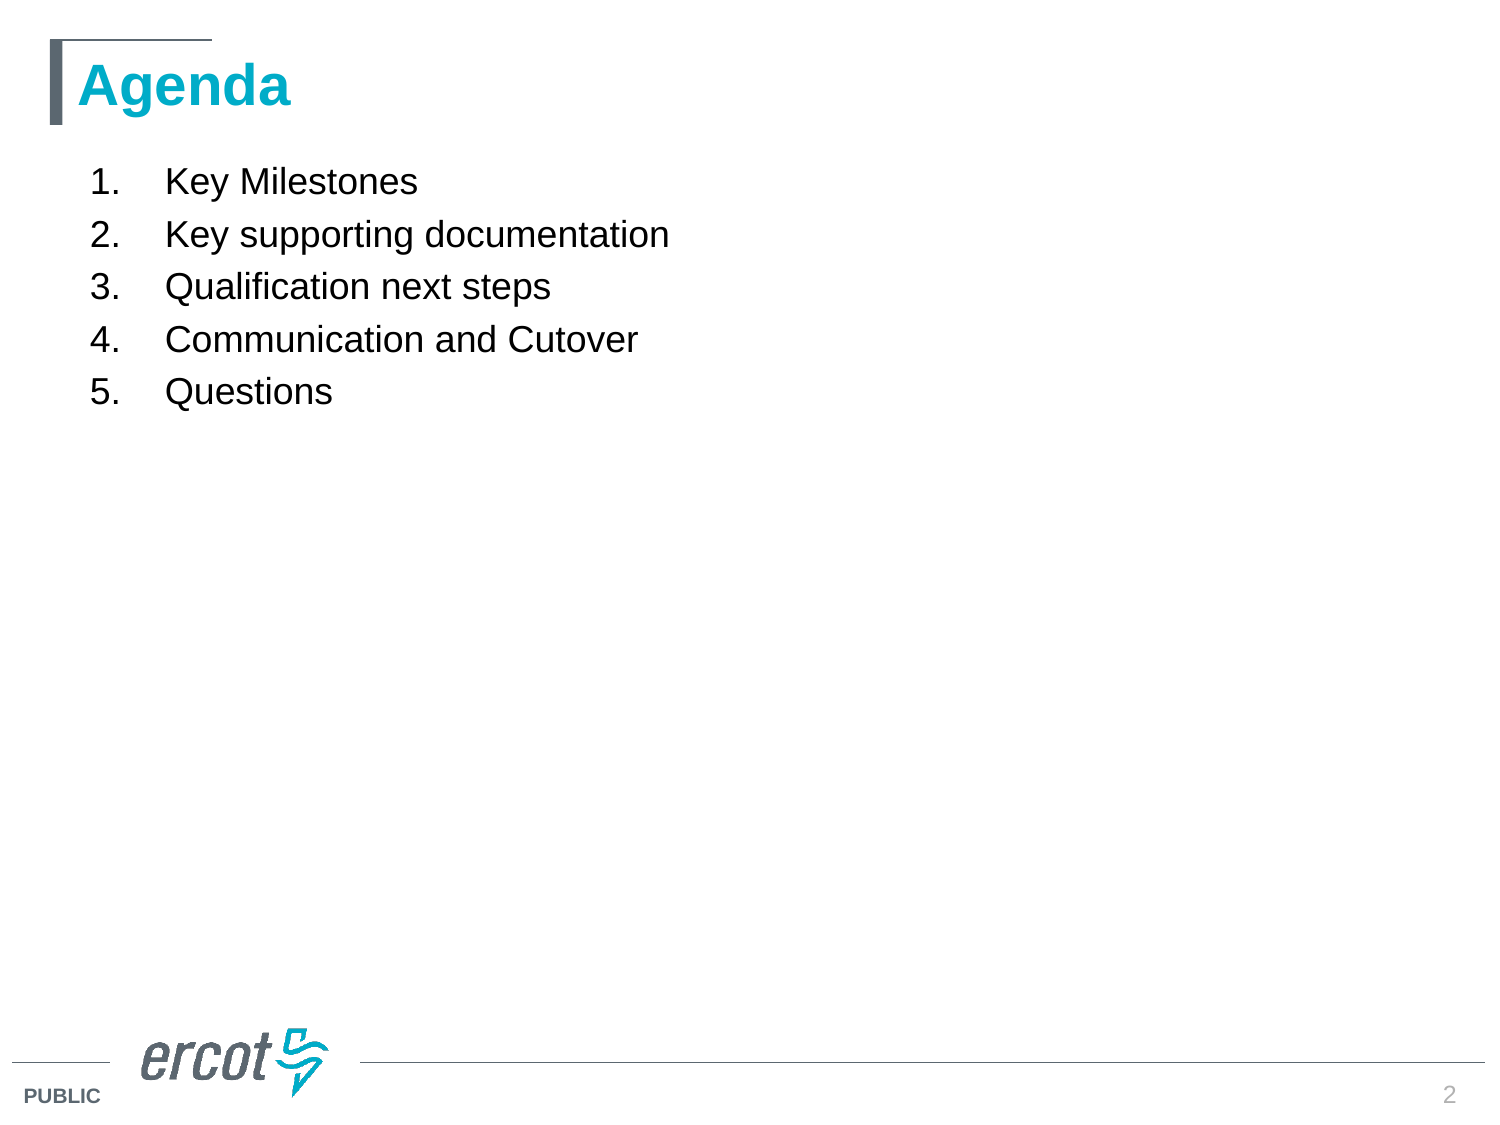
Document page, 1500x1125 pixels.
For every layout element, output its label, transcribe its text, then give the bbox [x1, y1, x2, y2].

list Key Milestones Key supporting documentation Qualification next steps Communication and Cutover Questions [75, 149, 1375, 859]
title Agenda [62, 39, 1450, 228]
picture [137, 1024, 332, 1100]
slide_number 2 [1412, 1076, 1488, 1112]
